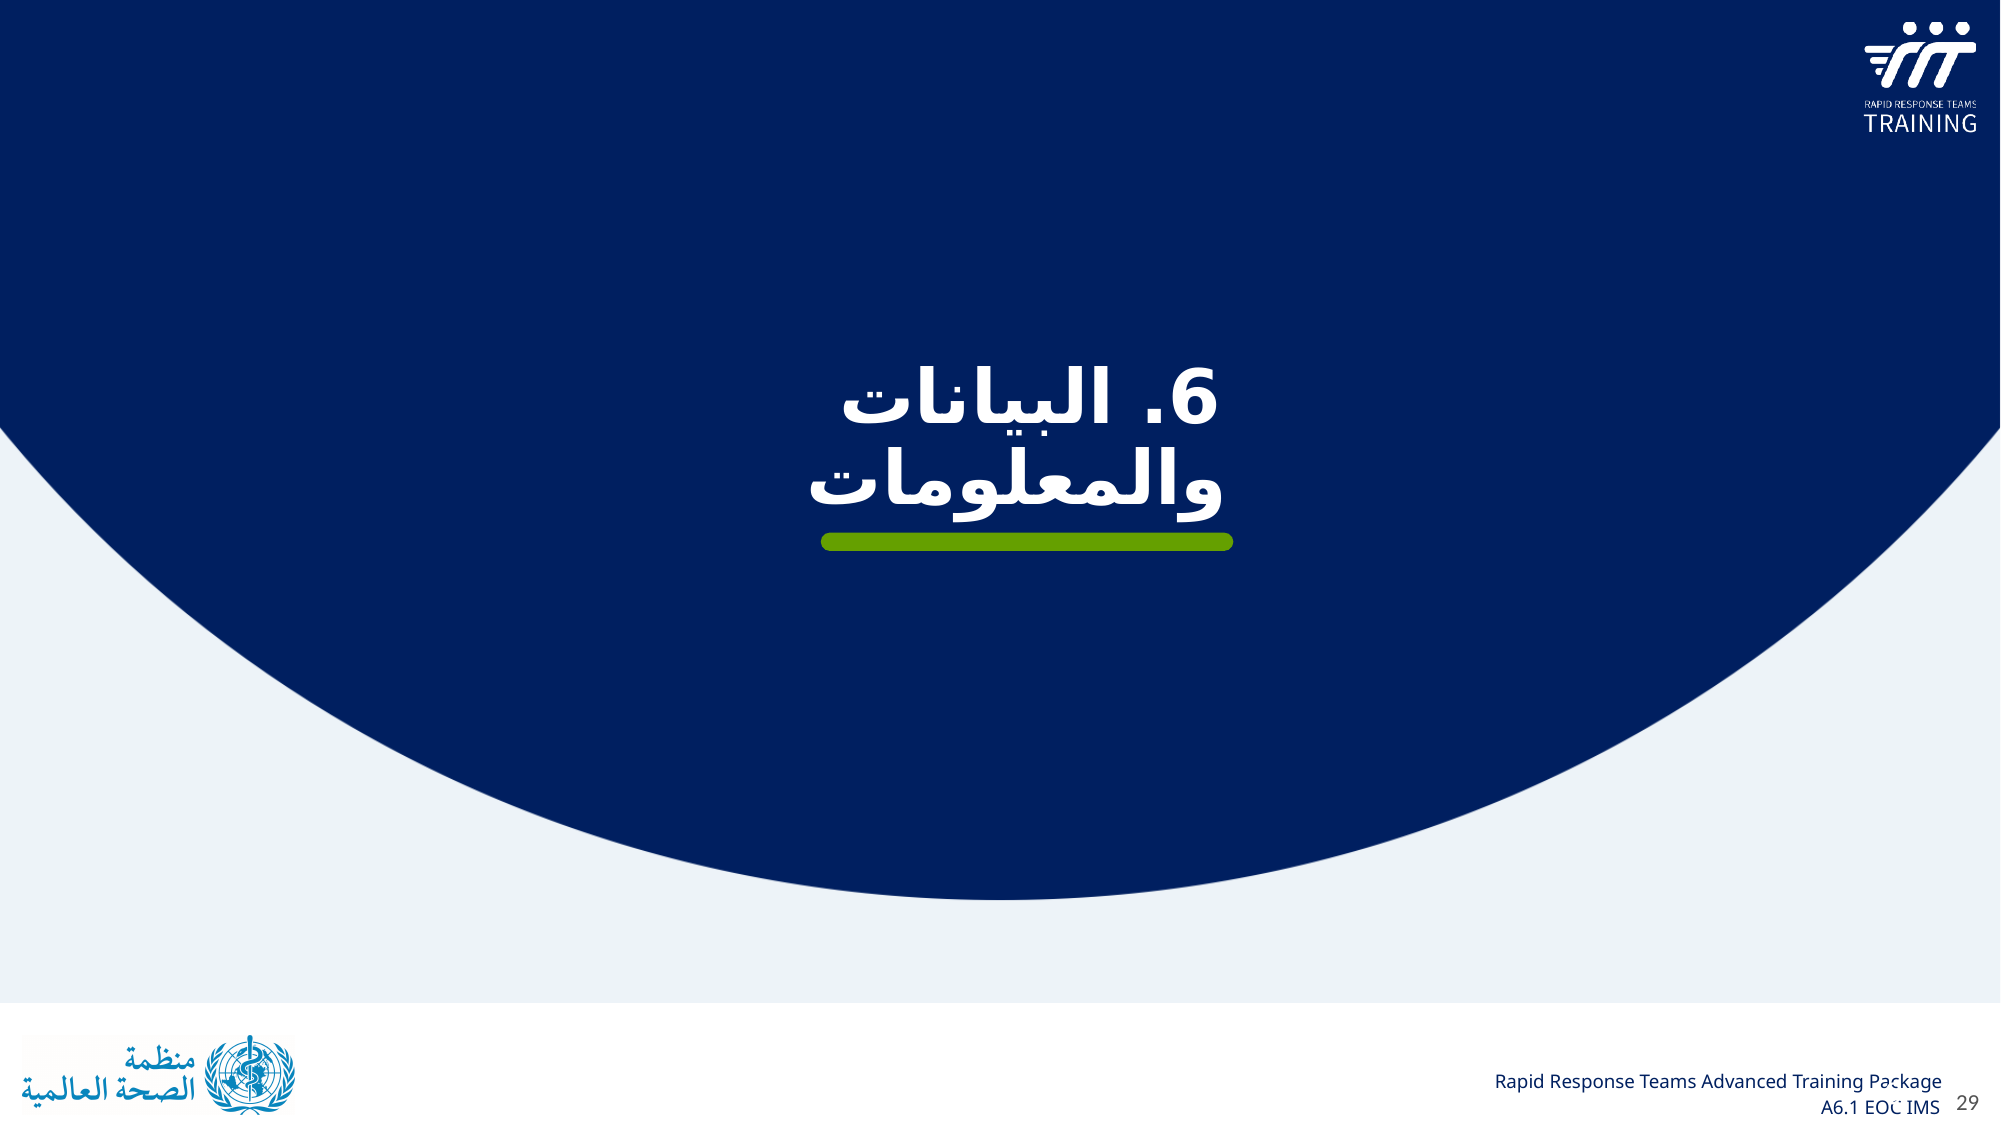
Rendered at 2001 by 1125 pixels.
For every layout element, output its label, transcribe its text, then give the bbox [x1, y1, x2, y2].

picture [22, 1035, 295, 1115]
picture [252, 1050, 258, 1059]
slide_number 29 [1882, 1037, 1930, 1092]
list 6. البيانات والمعلومات [86, 285, 1949, 594]
picture [0, 0, 2001, 1003]
